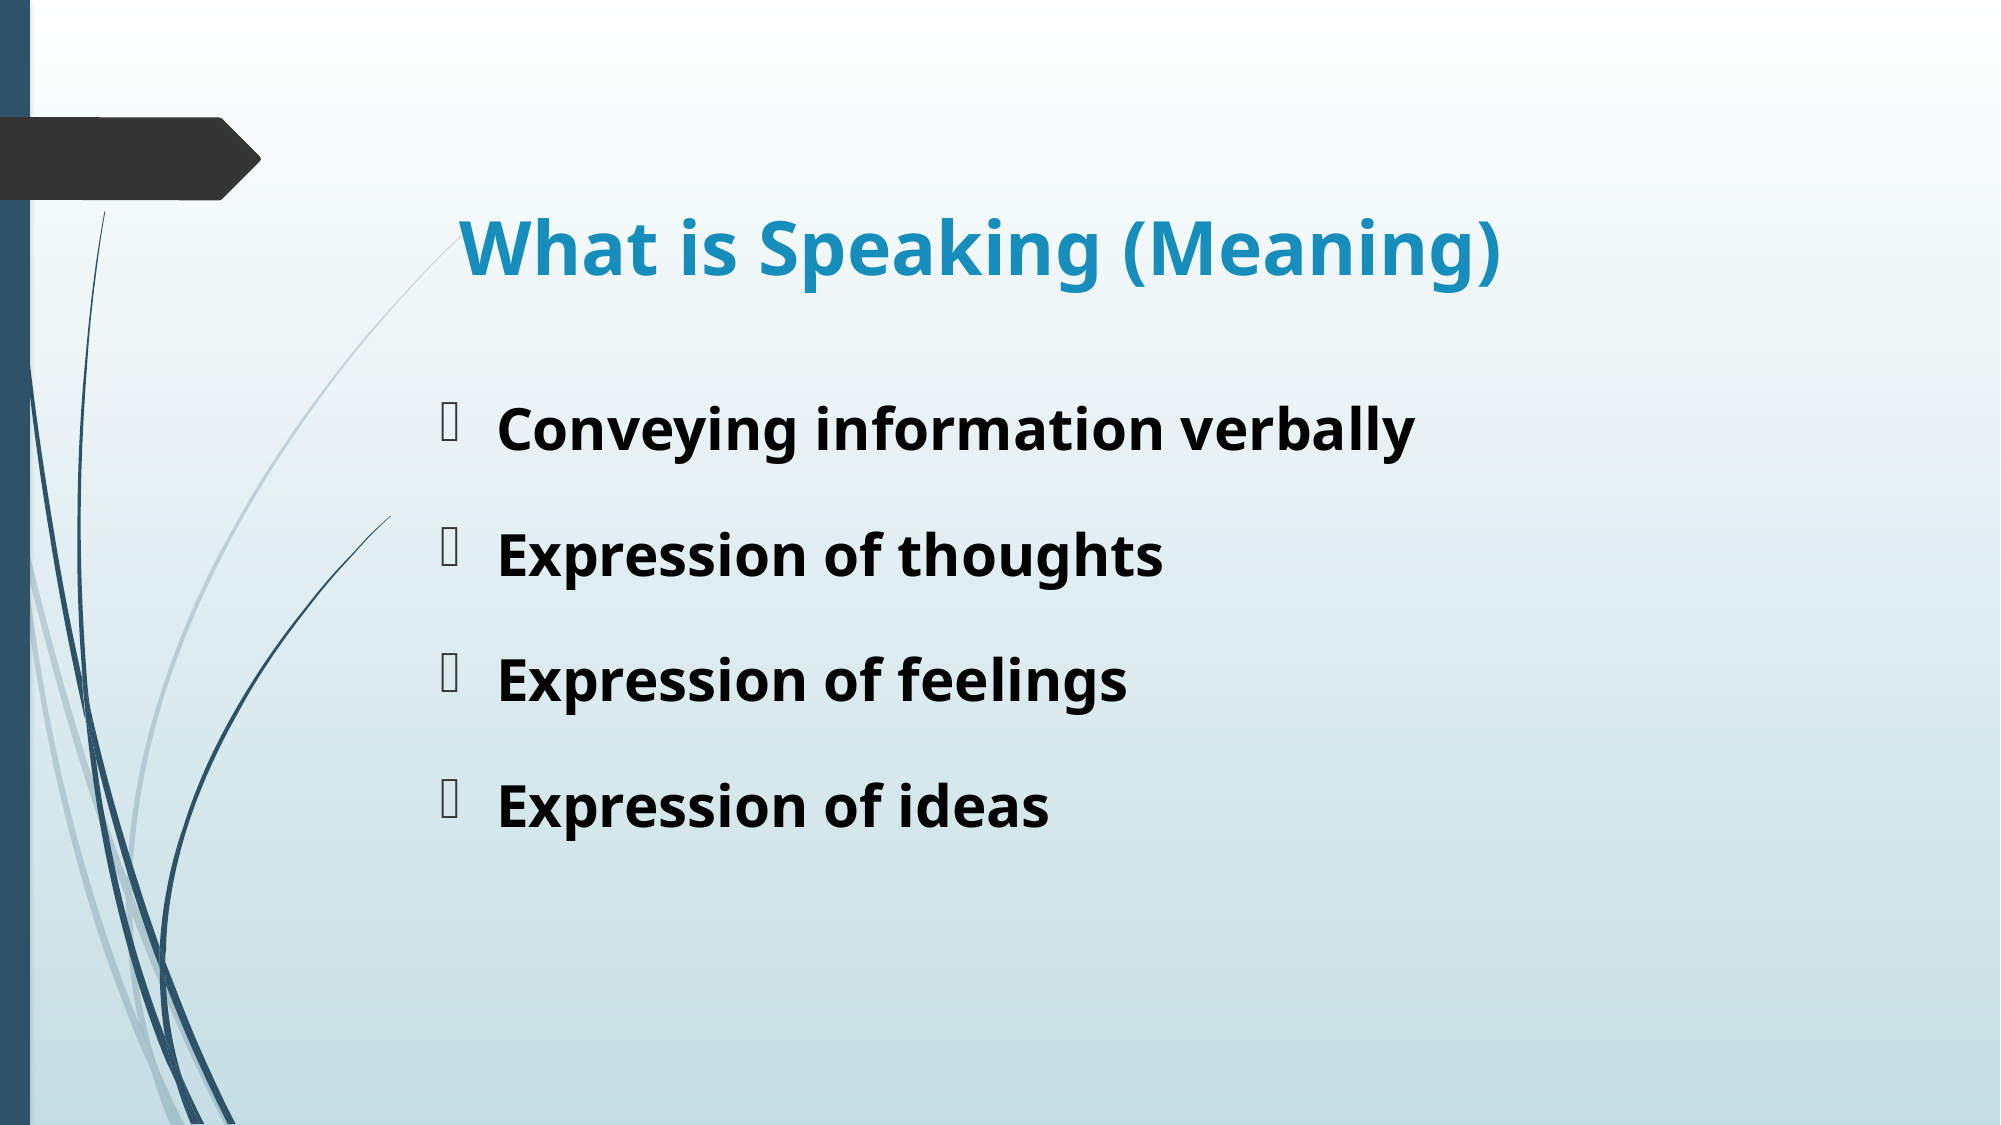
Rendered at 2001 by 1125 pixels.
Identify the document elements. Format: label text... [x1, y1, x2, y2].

list Conveying information verbally Expression of thoughts Expression of feelings Expression of ideas [424, 350, 1888, 970]
title What is Speaking (Meaning) [425, 102, 1888, 313]
